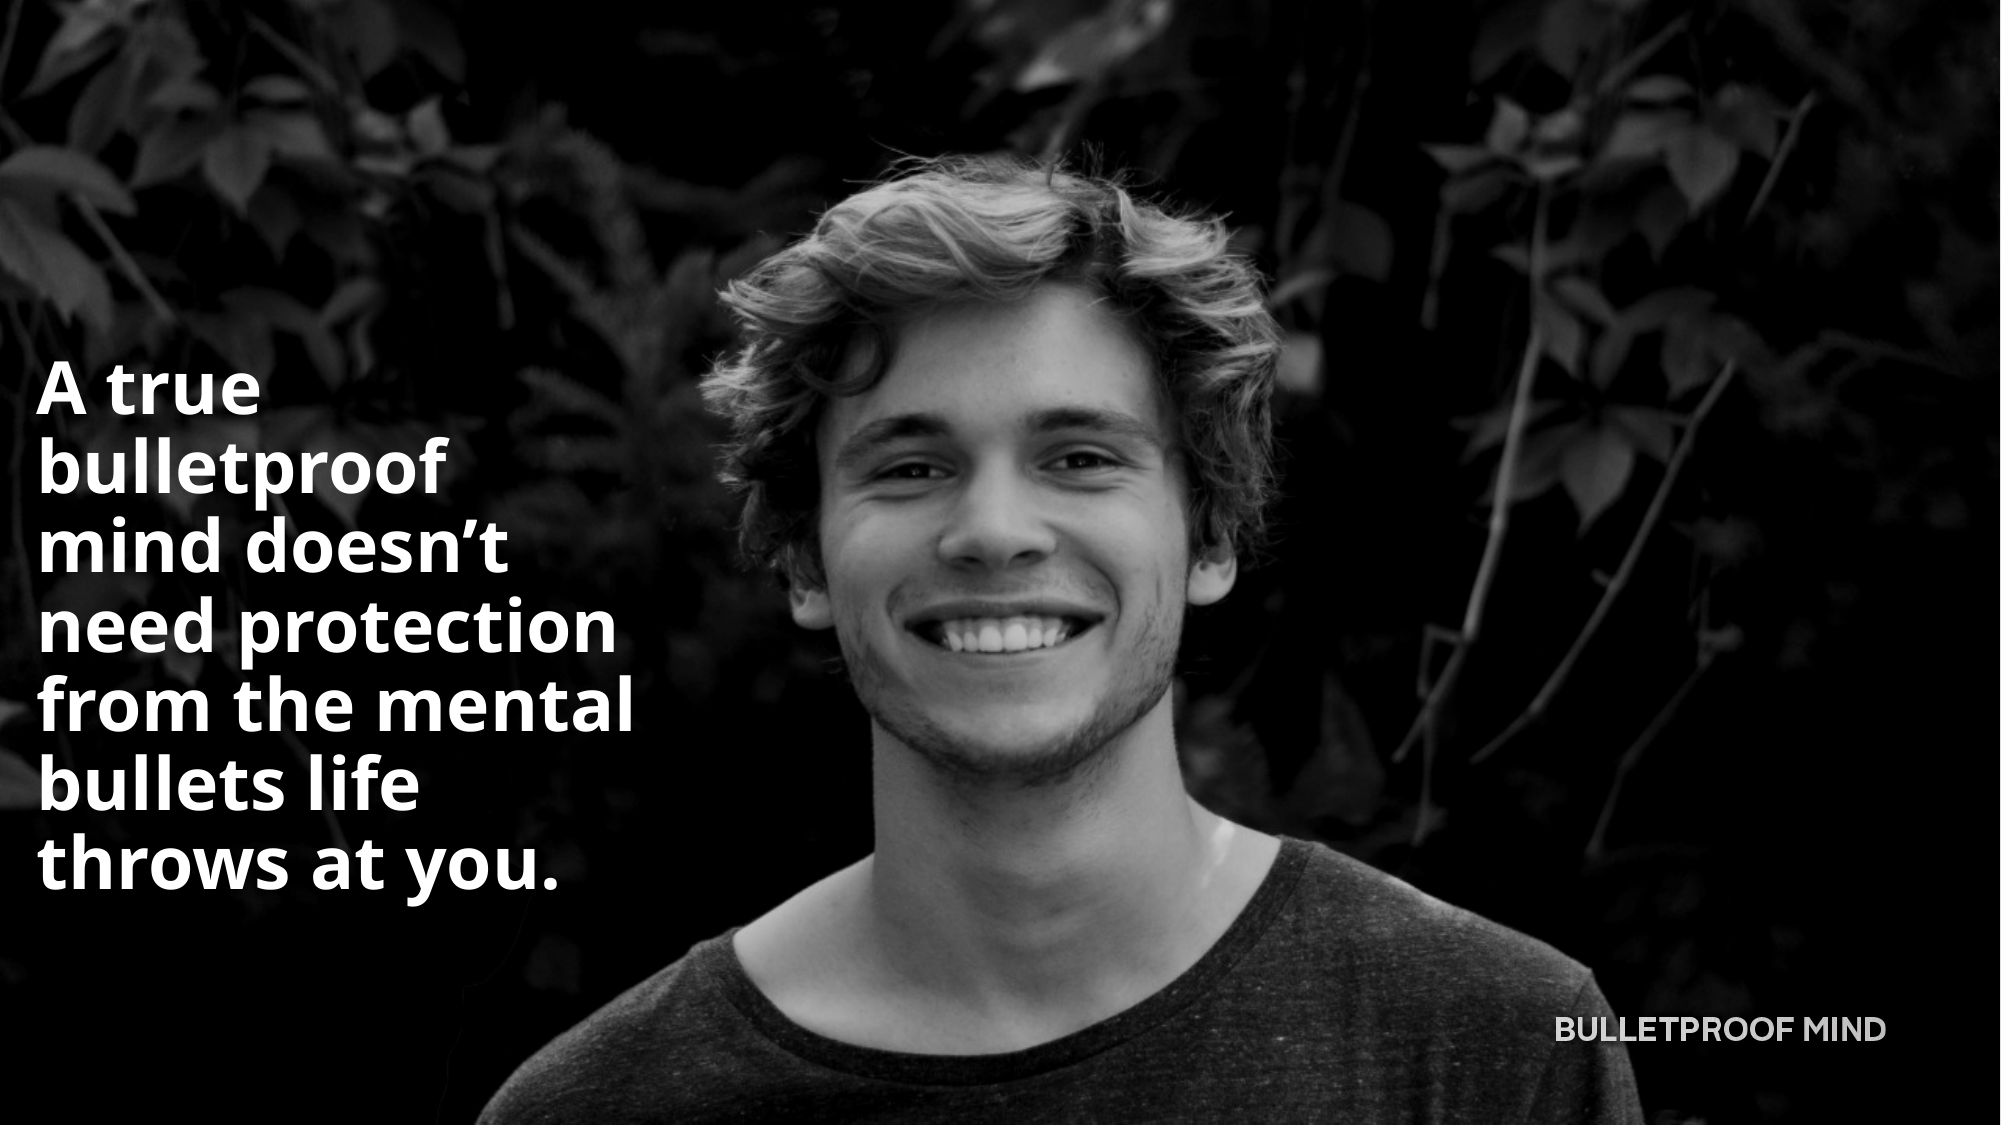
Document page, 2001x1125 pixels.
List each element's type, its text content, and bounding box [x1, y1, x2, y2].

text_box [0, 0, 2000, 1125]
picture [1527, 994, 1913, 1063]
title A true bulletproof mind doesn’t need protection from the mental bullets life throws at you. [21, 314, 657, 913]
